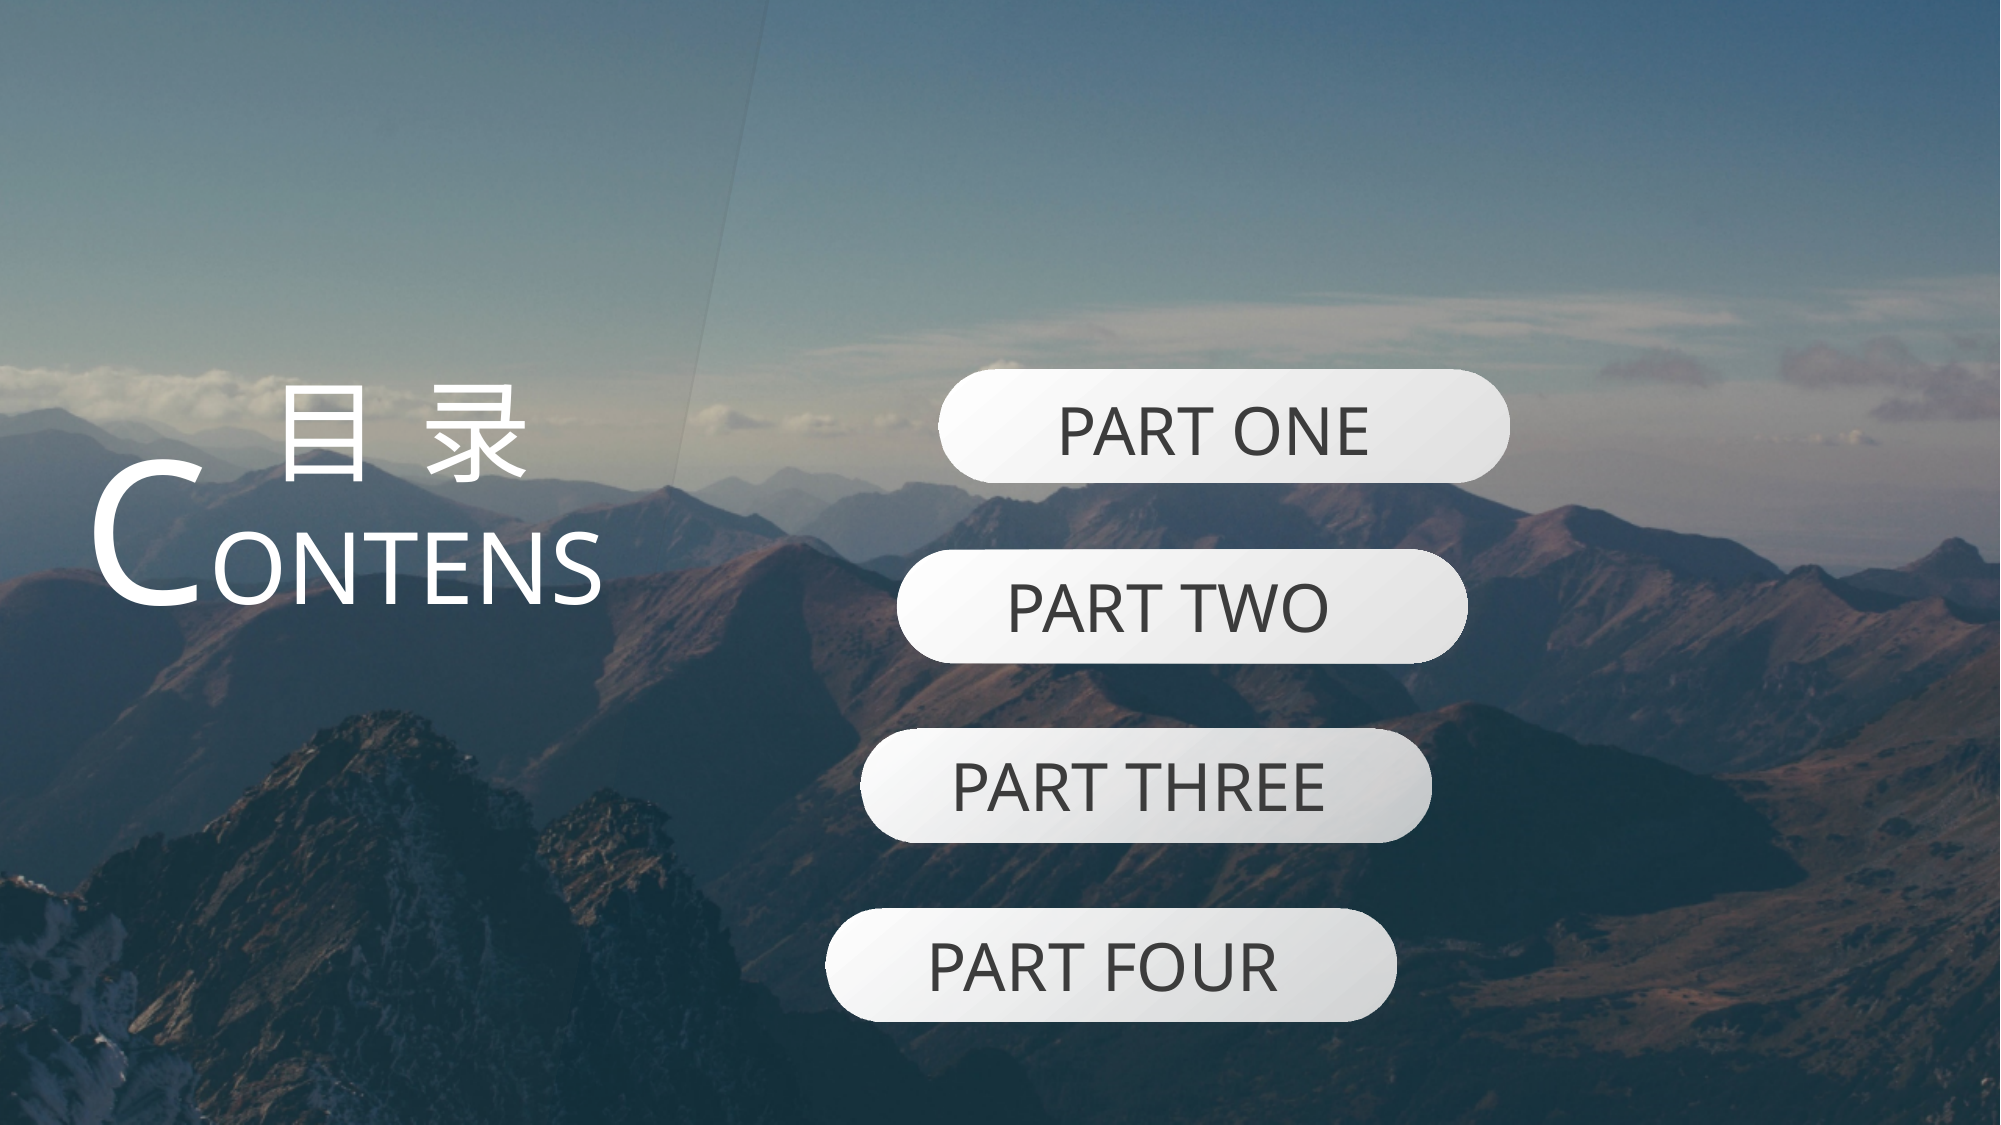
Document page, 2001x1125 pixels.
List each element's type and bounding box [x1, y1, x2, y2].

text_box [938, 369, 1509, 483]
text_box [896, 549, 1468, 664]
text_box [825, 908, 1405, 1022]
text_box [860, 728, 1432, 843]
picture [0, 0, 2000, 1125]
